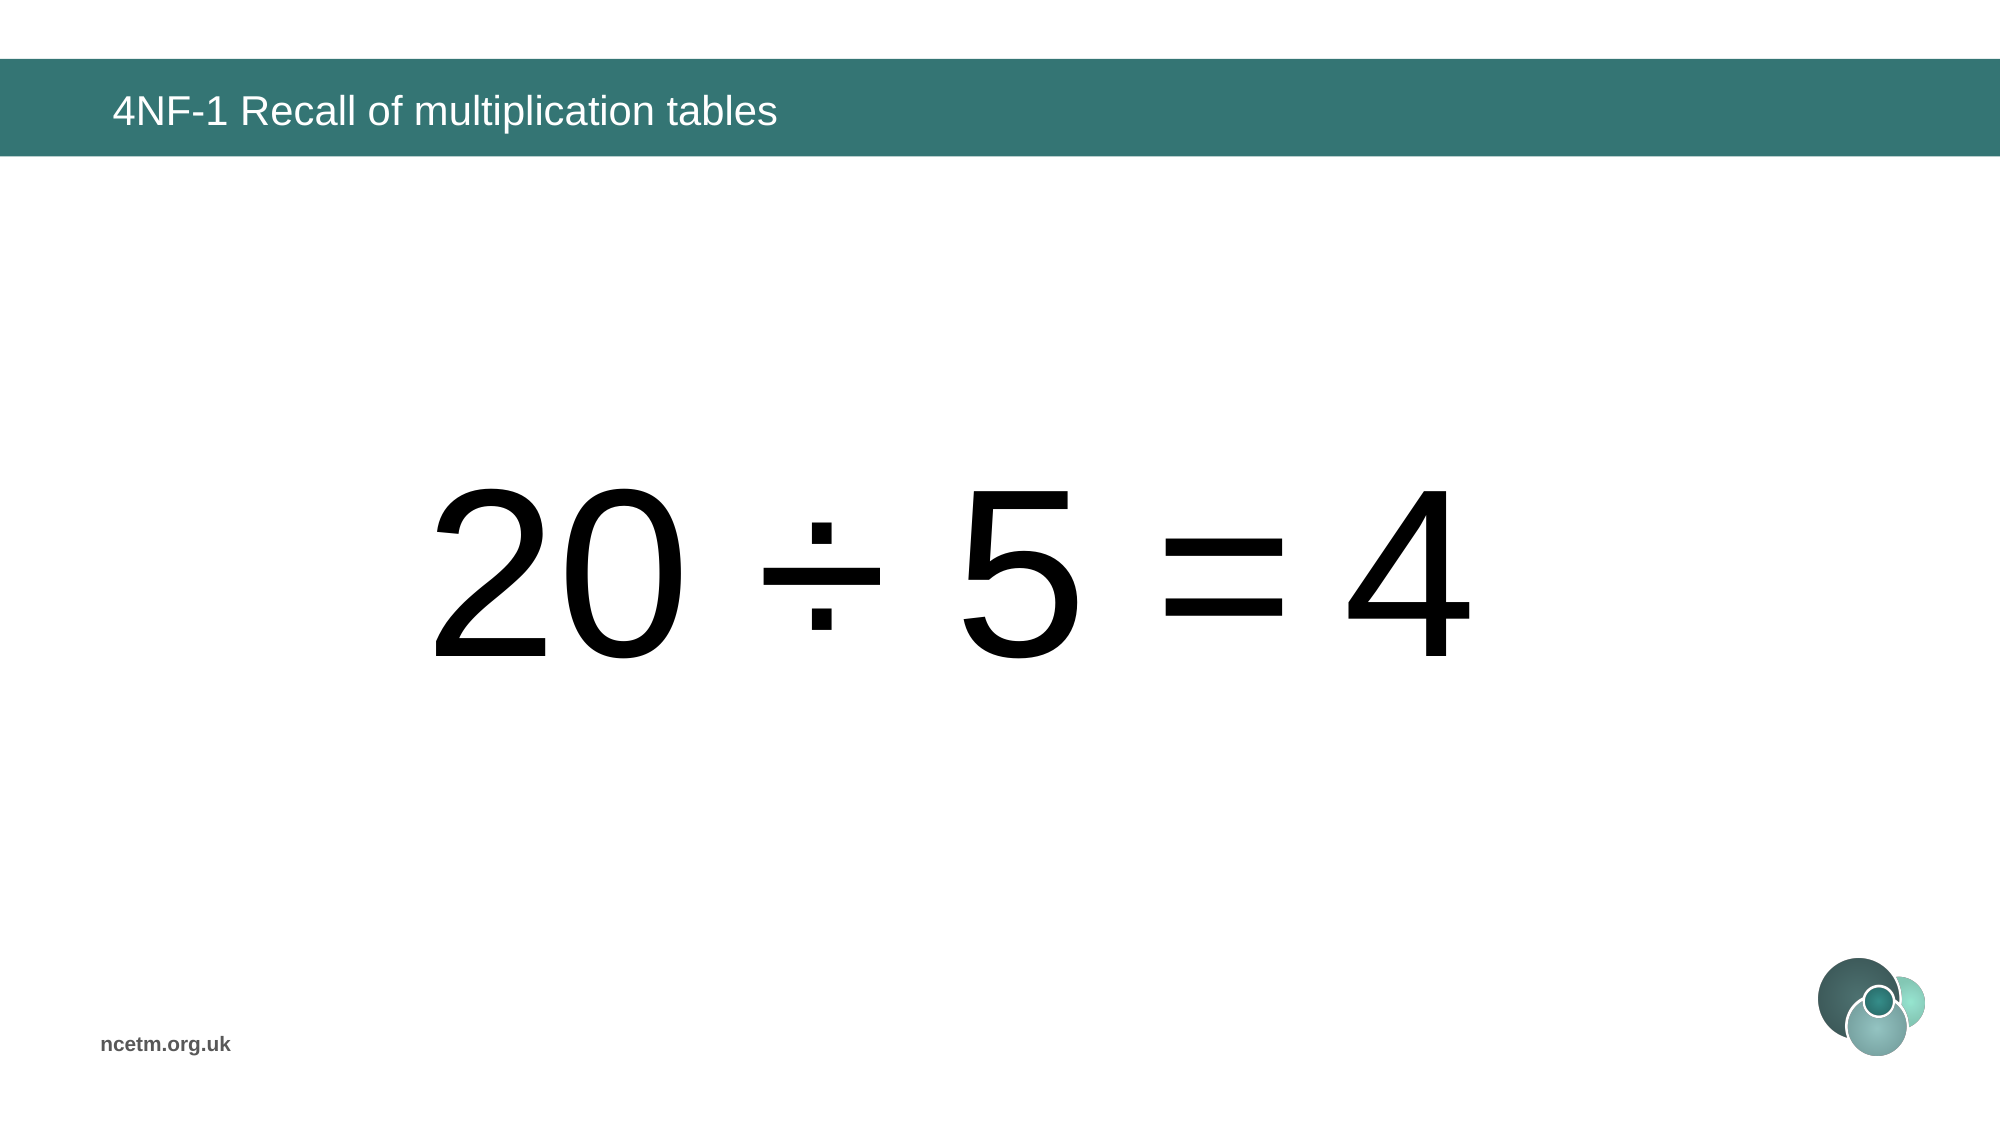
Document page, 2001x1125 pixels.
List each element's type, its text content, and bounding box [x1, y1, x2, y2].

picture [1818, 958, 1925, 1056]
text_box 20 ÷ 5 = [409, 409, 1328, 712]
text_box 4 [1328, 409, 1492, 712]
title 4NF-1 Recall of multiplication tables [97, 76, 1945, 147]
